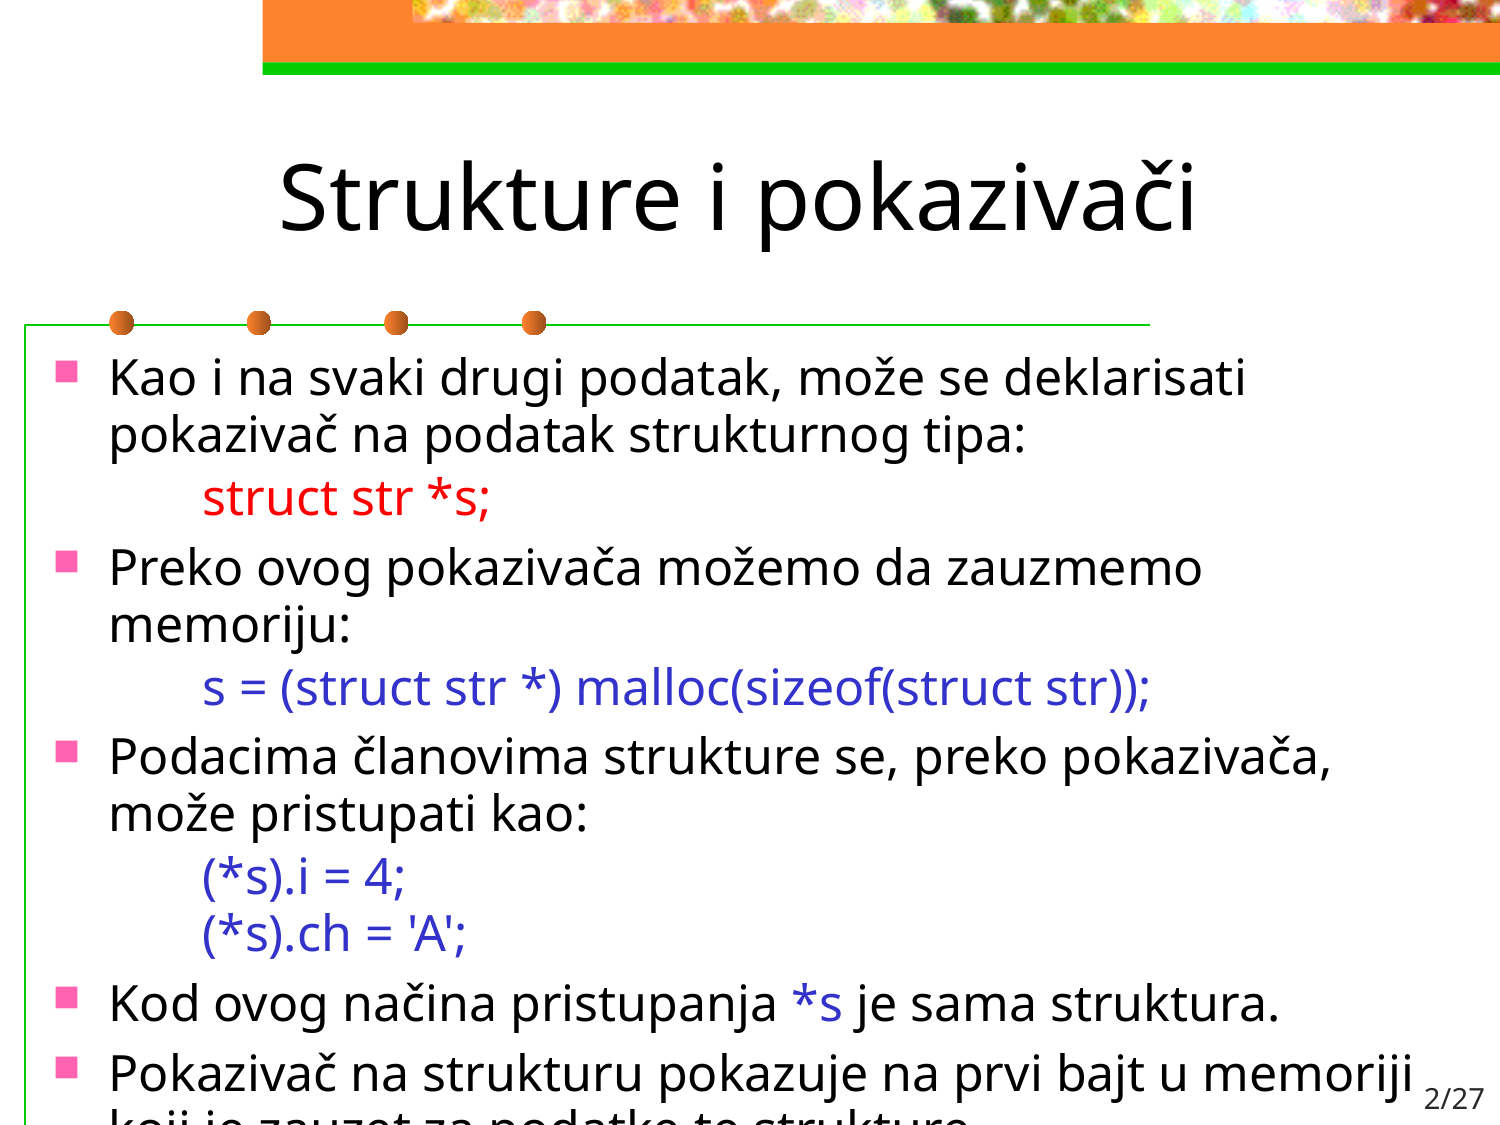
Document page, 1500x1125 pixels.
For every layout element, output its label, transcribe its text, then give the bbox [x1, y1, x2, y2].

text_box 2/27 [1374, 1072, 1500, 1123]
title Strukture i pokazivači [101, 99, 1377, 288]
list Kao i na svaki drugi podatak, može se deklarisati pokazivač na podatak strukturnog tipa: struct str *s; Preko ovog pokazivača možemo da zauzmemo memoriju: s = (struct str *) malloc(sizeof(struct str)); Podacima članovima strukture se, preko pokazivača, može pristupati kao: (*s).i = 4; (*s).ch = 'A'; Kod ovog načina pristupanja *s je sama struktura. Pokazivač na strukturu pokazuje na prvi bajt u memoriji koji je zauzet za podatke te strukture. [37, 342, 1463, 1093]
picture [412, 0, 1500, 23]
